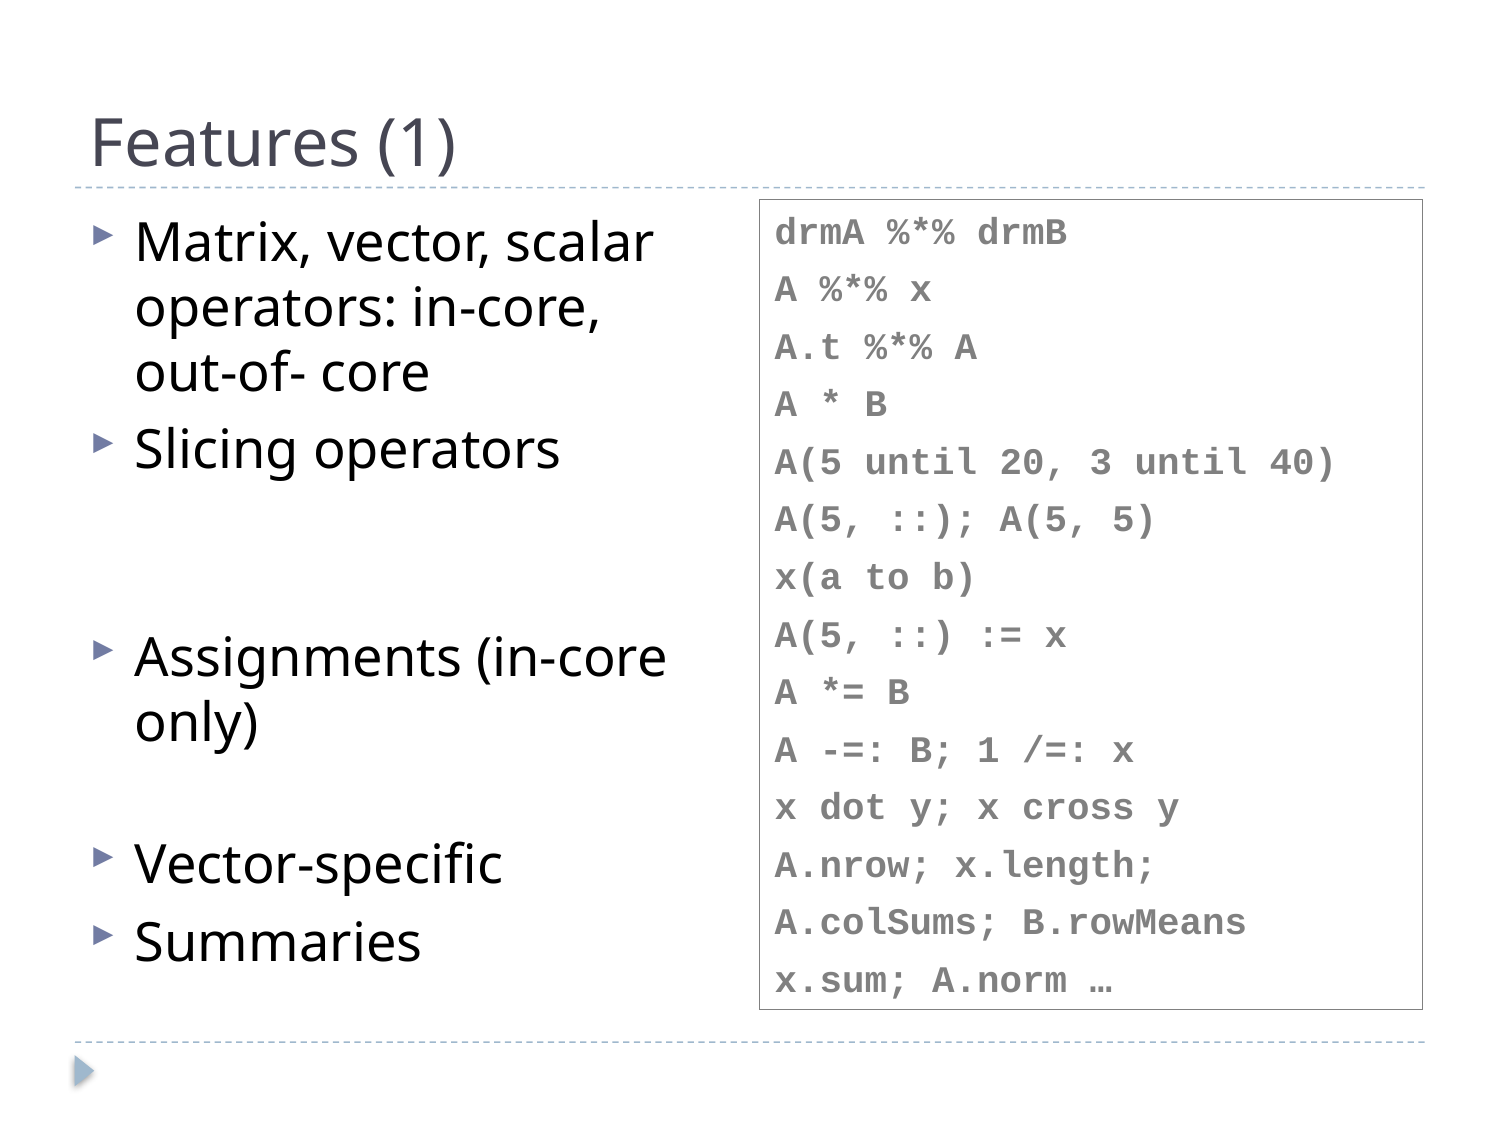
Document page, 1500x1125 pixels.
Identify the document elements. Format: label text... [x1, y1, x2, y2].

list Matrix, vector, scalar operators: in-core, out-of- core Slicing operators Assignments (in-core only) Vector-specific Summaries [75, 200, 738, 1010]
list drmA %*% drmB A %*% x A.t %*% A A * B A(5 until 20, 3 until 40) A(5, ::); A(5, 5) x(a to b) A(5, ::) := x A *= B A -=: B; 1 /=: x x dot y; x cross y A.nrow; x.length; A.colSums; B.rowMeans x.sum; A.norm … [759, 199, 1423, 1010]
title Features (1) [75, 37, 1425, 188]
